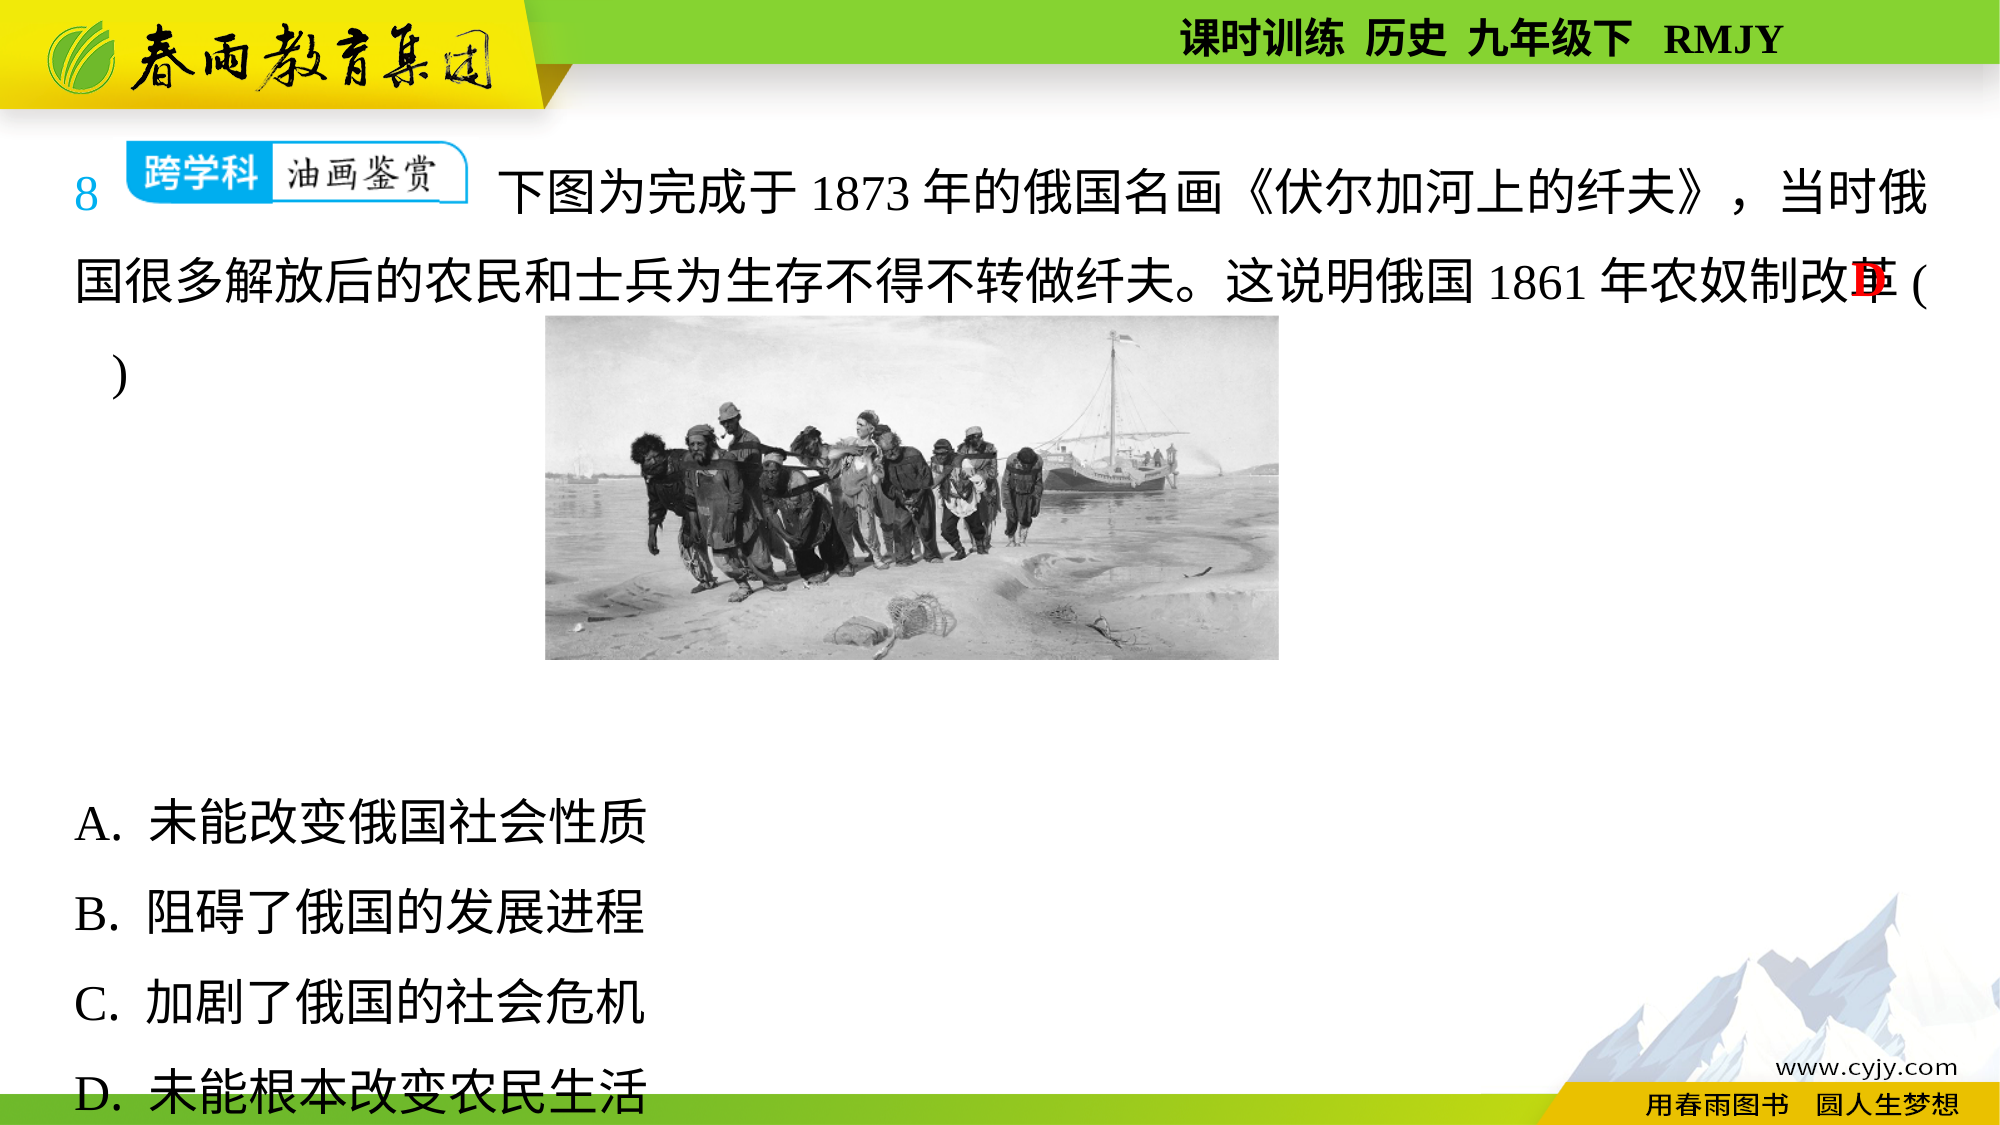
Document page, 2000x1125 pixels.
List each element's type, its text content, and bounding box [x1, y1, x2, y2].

text_box D [1836, 239, 1902, 314]
list 8 下图为完成于1873年的俄国名画《伏尔加河上的纤夫》，当时俄国很多解放后的农民和士兵为生存不得不转做纤夫。这说明俄国1861年农奴制改革( ) A. 未能改变俄国社会性质 B. 阻碍了俄国的发展进程 C. 加剧了俄国的社会危机 D. 未能根本改变农民生活 [59, 122, 1944, 1047]
picture [0, 0, 2000, 1125]
